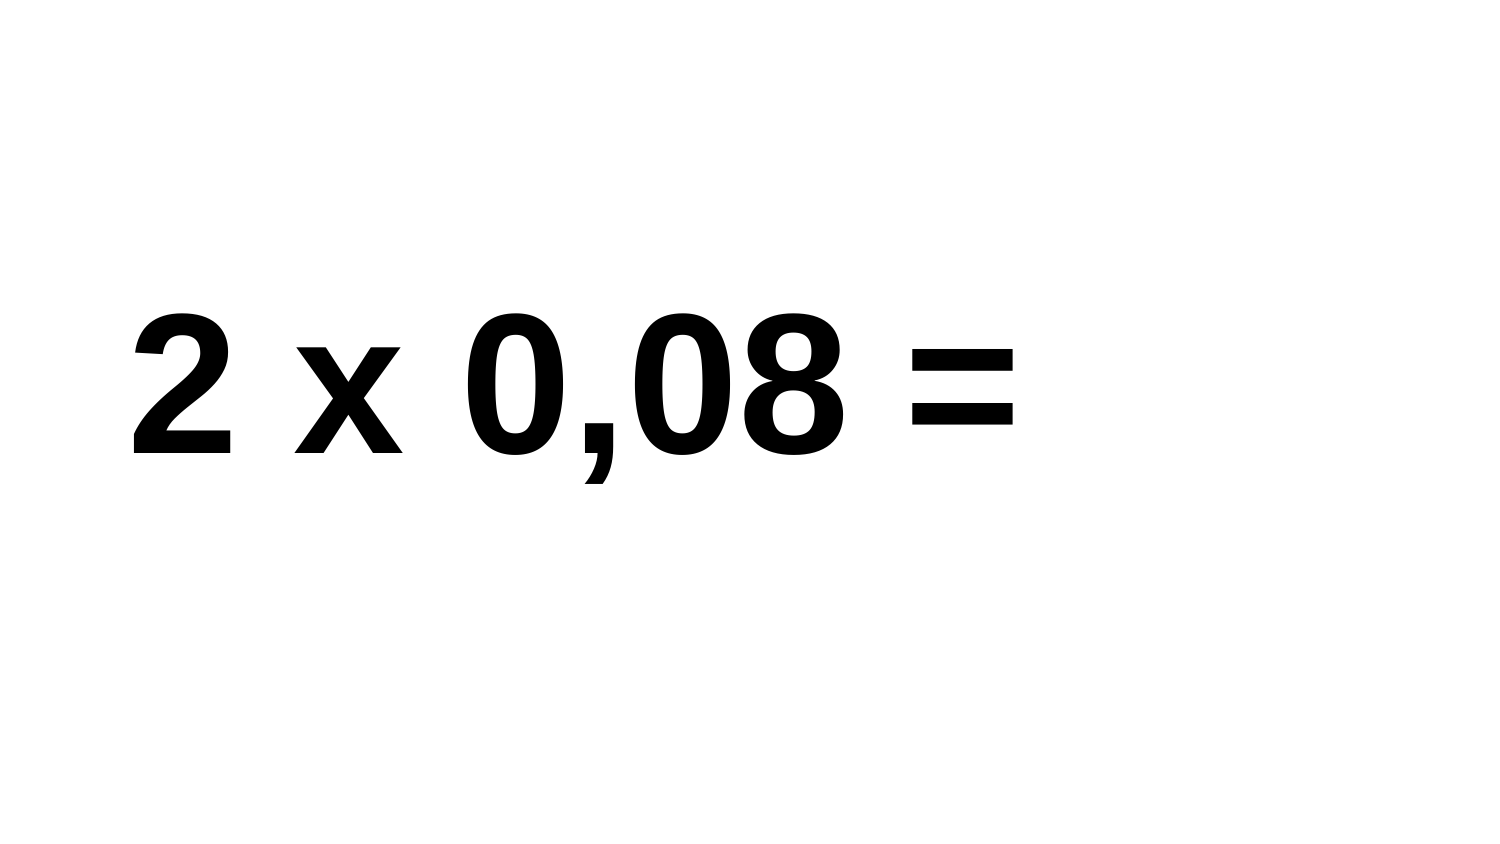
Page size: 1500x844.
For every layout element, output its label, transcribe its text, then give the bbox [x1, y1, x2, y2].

text_box 2 x 0,08 = [112, 318, 1388, 509]
